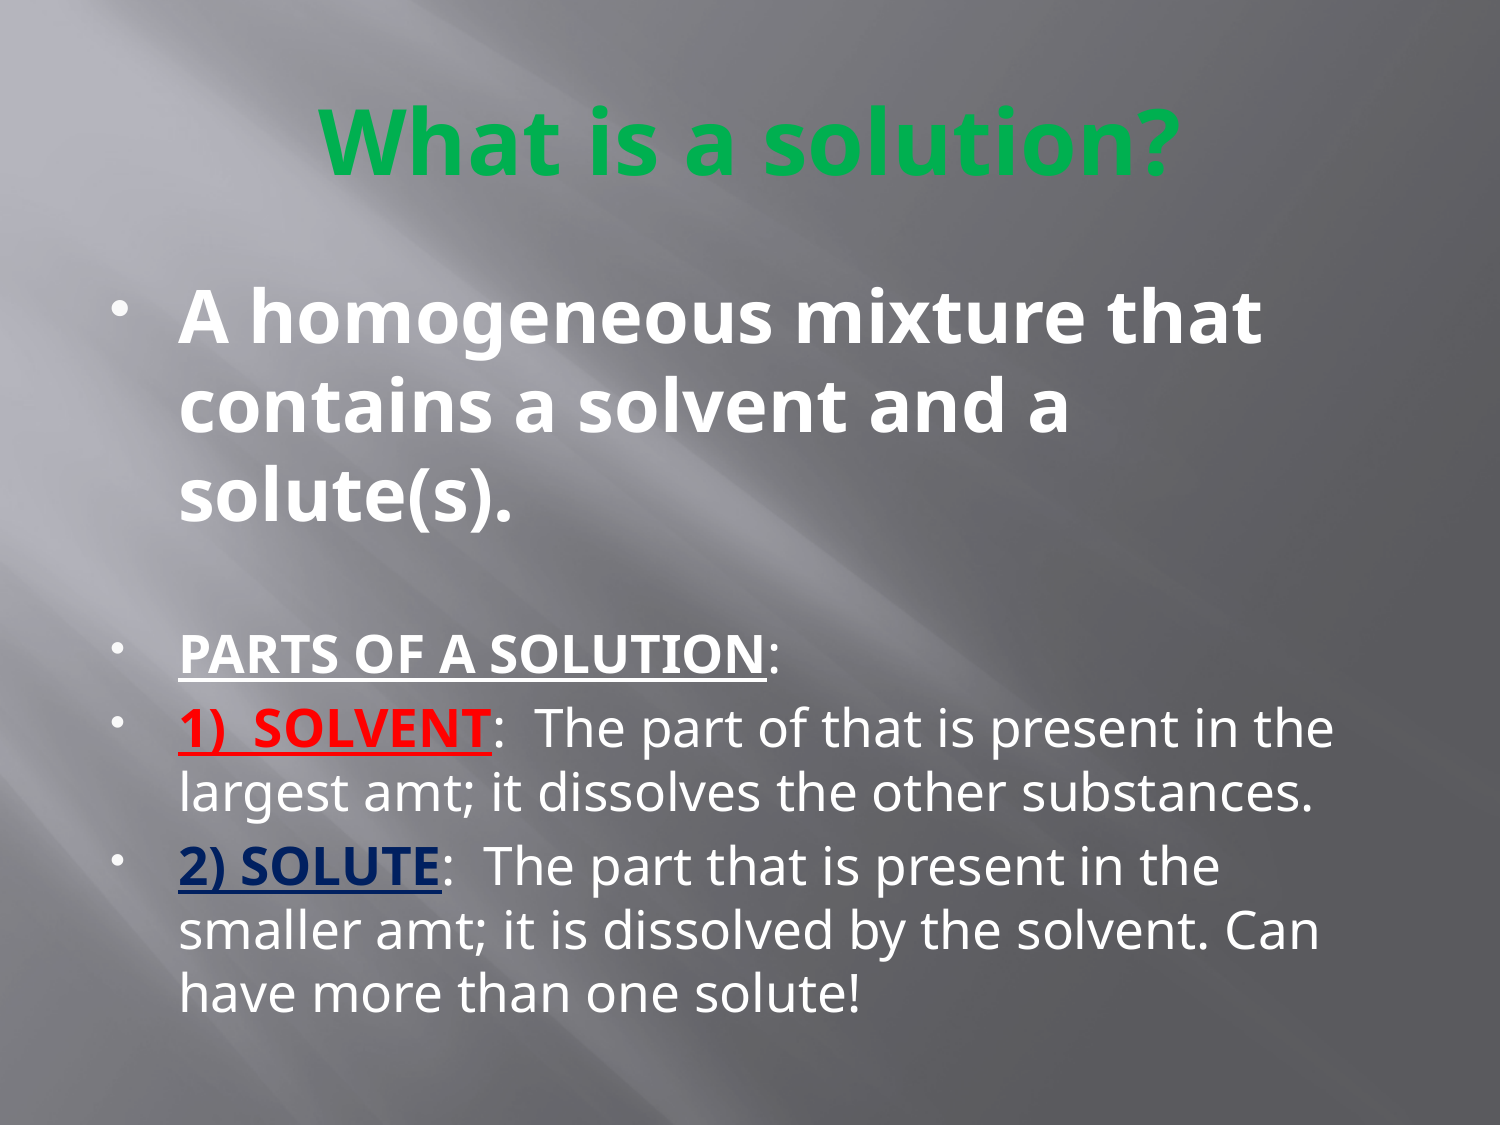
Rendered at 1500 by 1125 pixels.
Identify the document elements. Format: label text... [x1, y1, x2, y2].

list A homogeneous mixture that contains a solvent and a solute(s). PARTS OF A SOLUTION: 1) SOLVENT: The part of that is present in the largest amt; it dissolves the other substances. 2) SOLUTE: The part that is present in the smaller amt; it is dissolved by the solvent. Can have more than one solute! [75, 262, 1425, 1035]
title What is a solution? [75, 45, 1425, 233]
